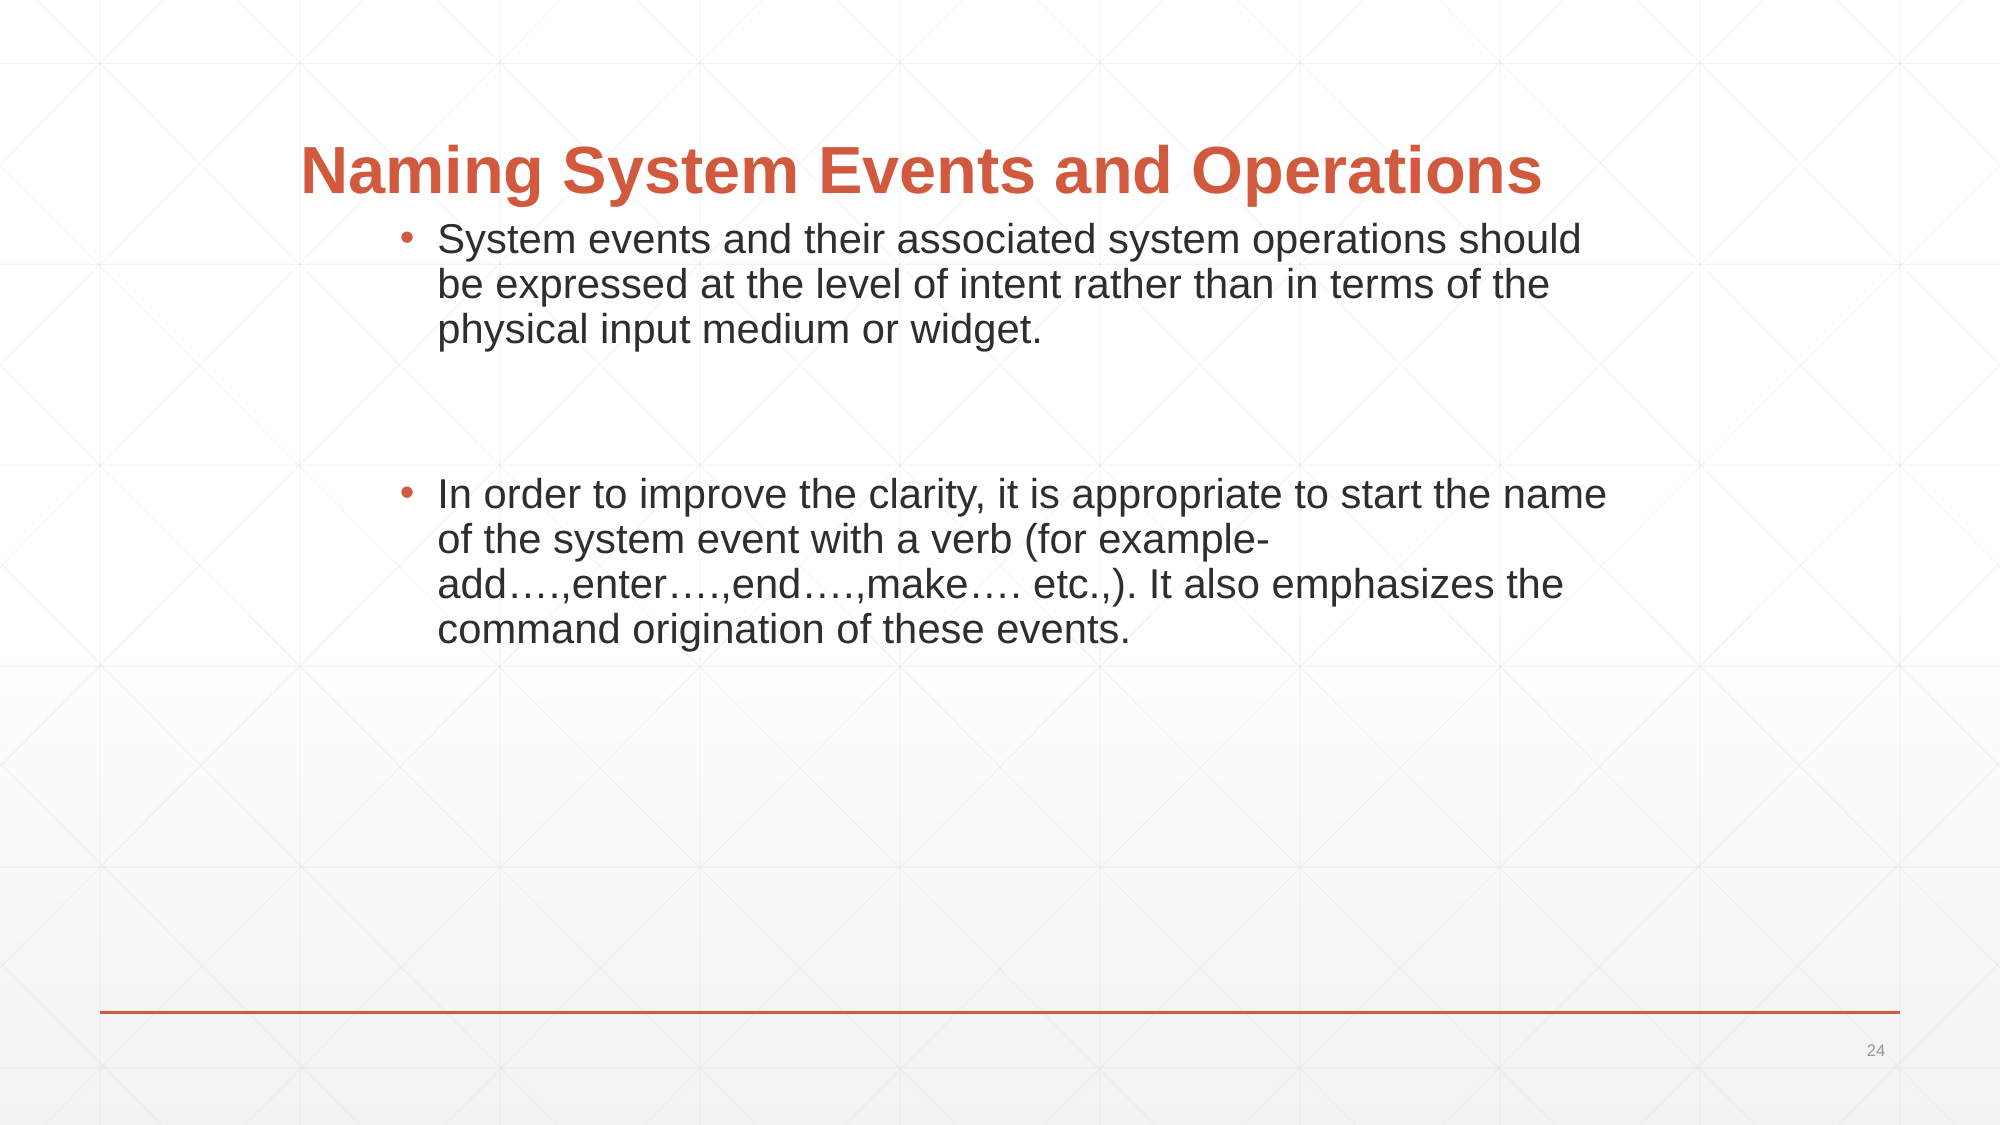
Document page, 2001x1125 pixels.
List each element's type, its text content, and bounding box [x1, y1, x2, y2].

list System events and their associated system operations should be expressed at the level of intent rather than in terms of the physical input medium or widget. In order to improve the clarity, it is appropriate to start the name of the system event with a verb (for example- add….,enter….,end….,make…. etc.,). It also emphasizes the command origination of these events. [384, 209, 1645, 832]
slide_number 24 [1749, 1031, 1901, 1069]
title Naming System Events and Operations [285, 0, 1640, 216]
